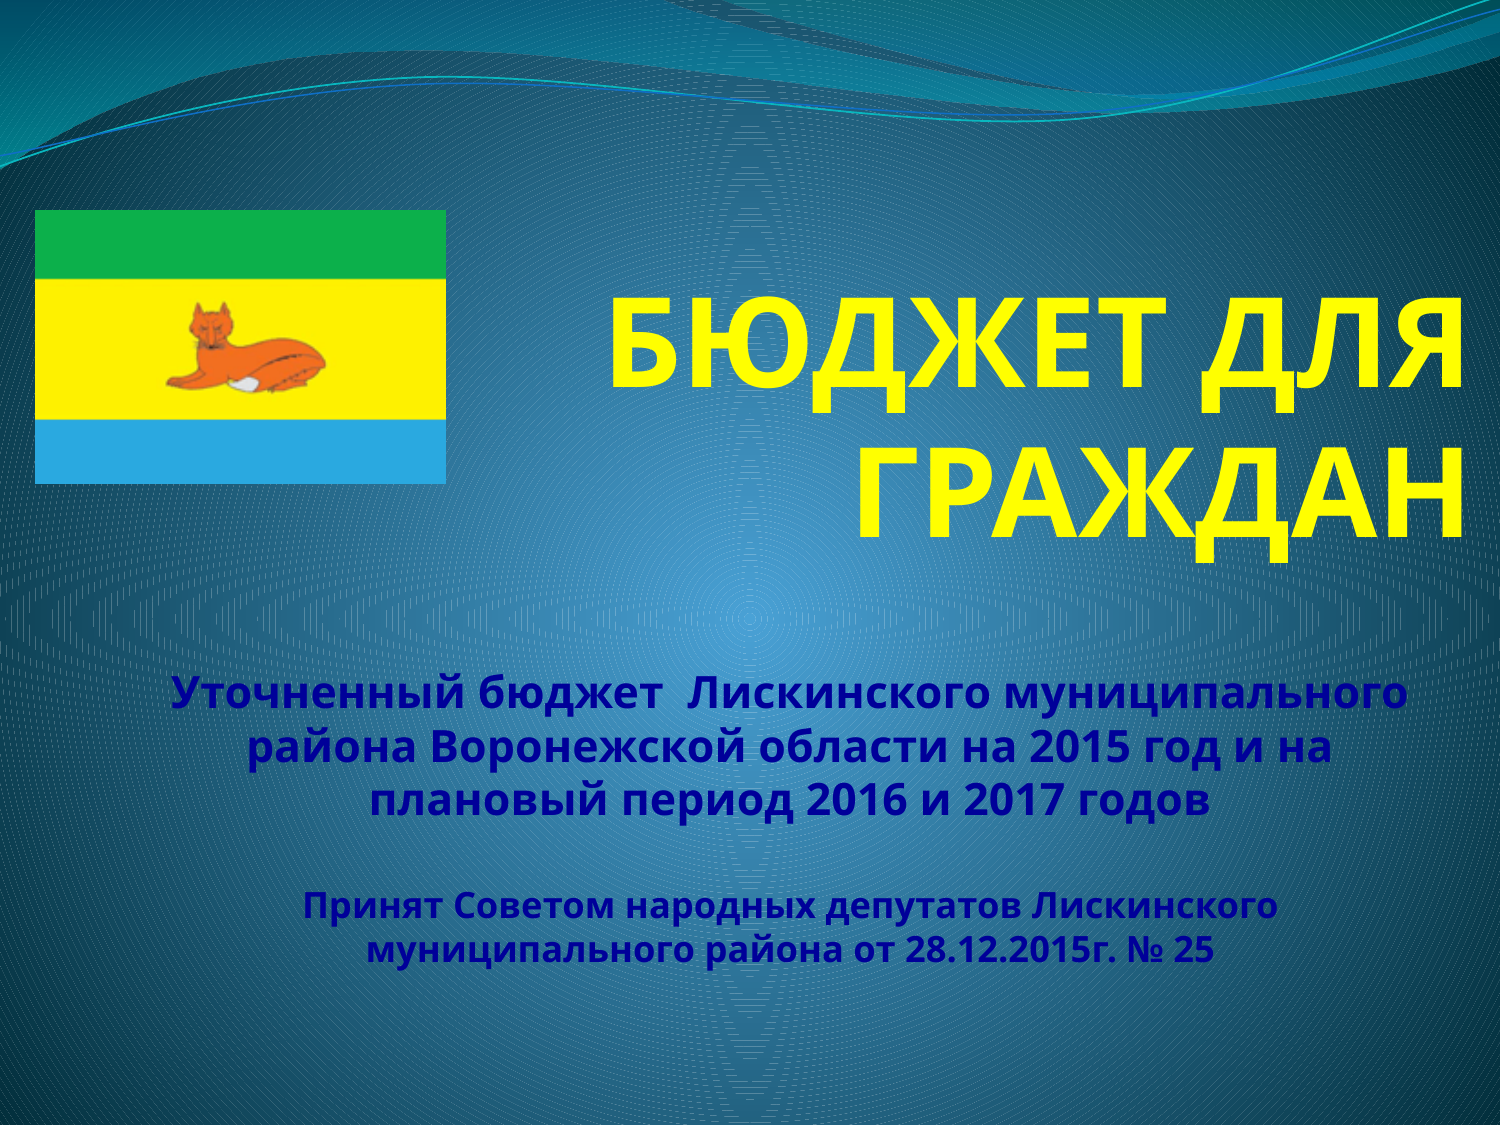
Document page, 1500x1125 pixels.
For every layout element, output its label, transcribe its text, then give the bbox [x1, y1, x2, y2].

picture [34, 210, 446, 484]
subtitle Уточненный бюджет Лискинского муниципального района Воронежской области на 2015 год и на плановый период 2016 и 2017 годов Принят Советом народных депутатов Лискинского муниципального района от 28.12.2015г. № 25 [164, 656, 1425, 985]
title БЮДЖЕТ ДЛЯ ГРАЖДАН [0, 87, 1477, 563]
